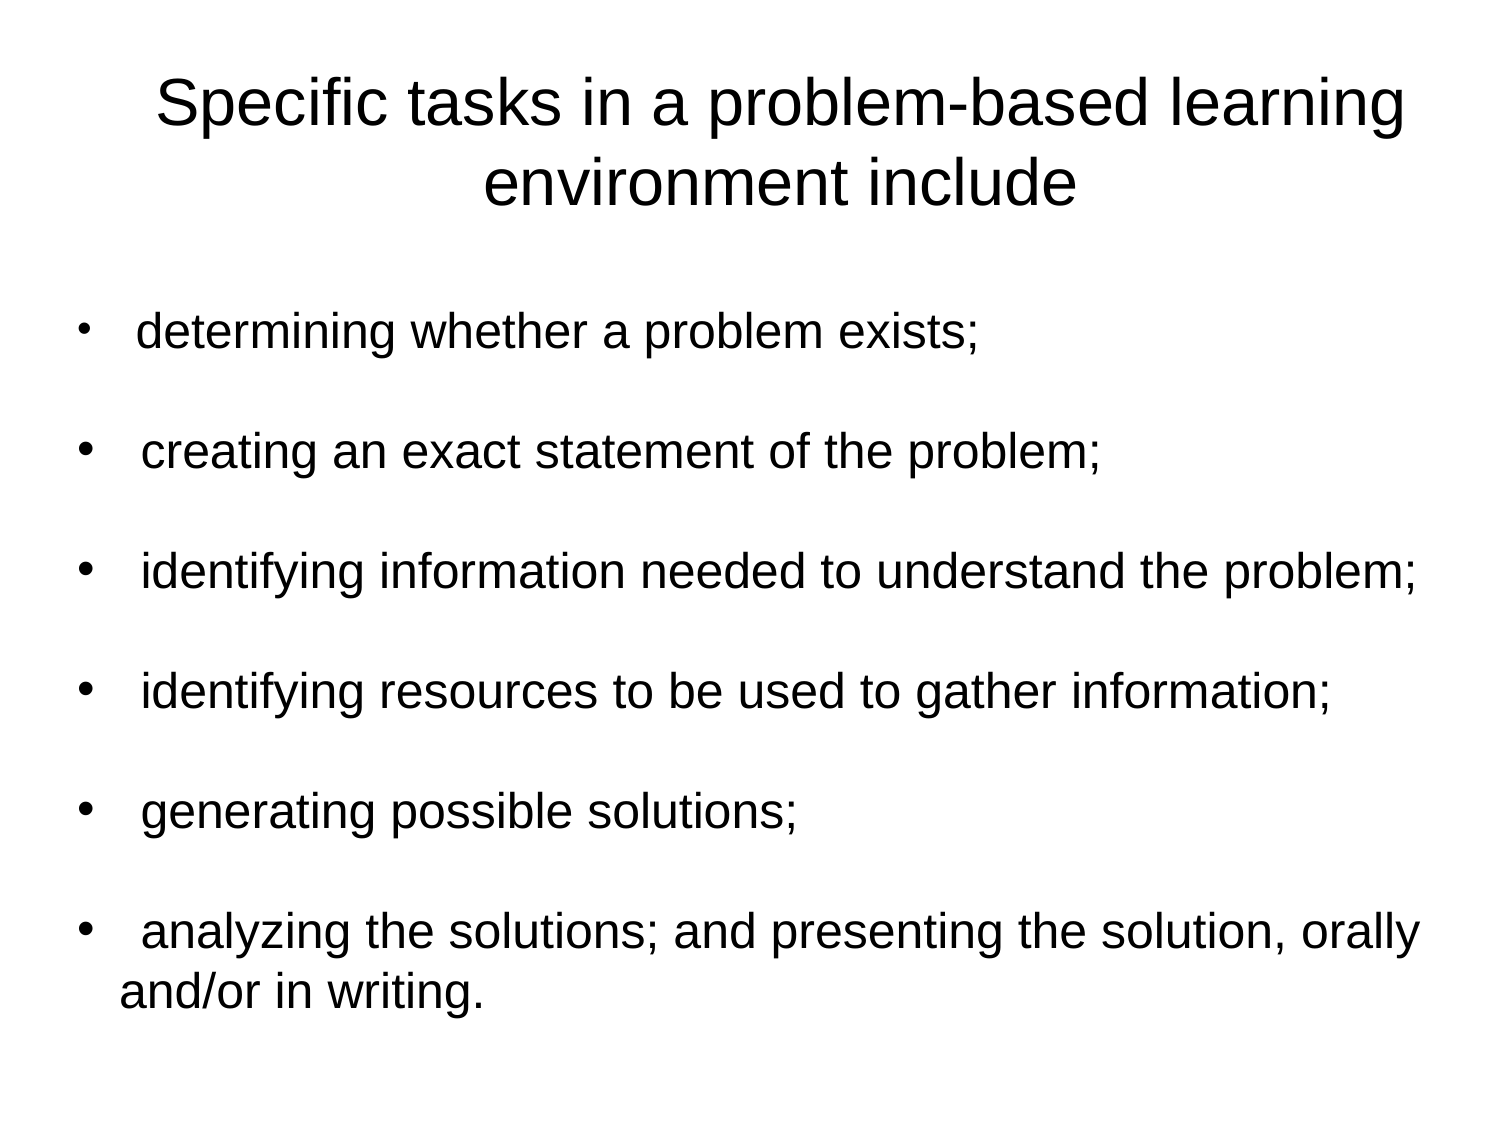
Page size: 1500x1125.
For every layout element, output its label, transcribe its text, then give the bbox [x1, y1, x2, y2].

text_box Specific tasks in a problem-based learning environment include determining whether a problem exists; creating an exact statement of the problem; identifying information needed to understand the problem; identifying resources to be used to gather information; generating possible solutions; analyzing the solutions; and presenting the solution, orally and/or in writing. [62, 51, 1500, 1026]
